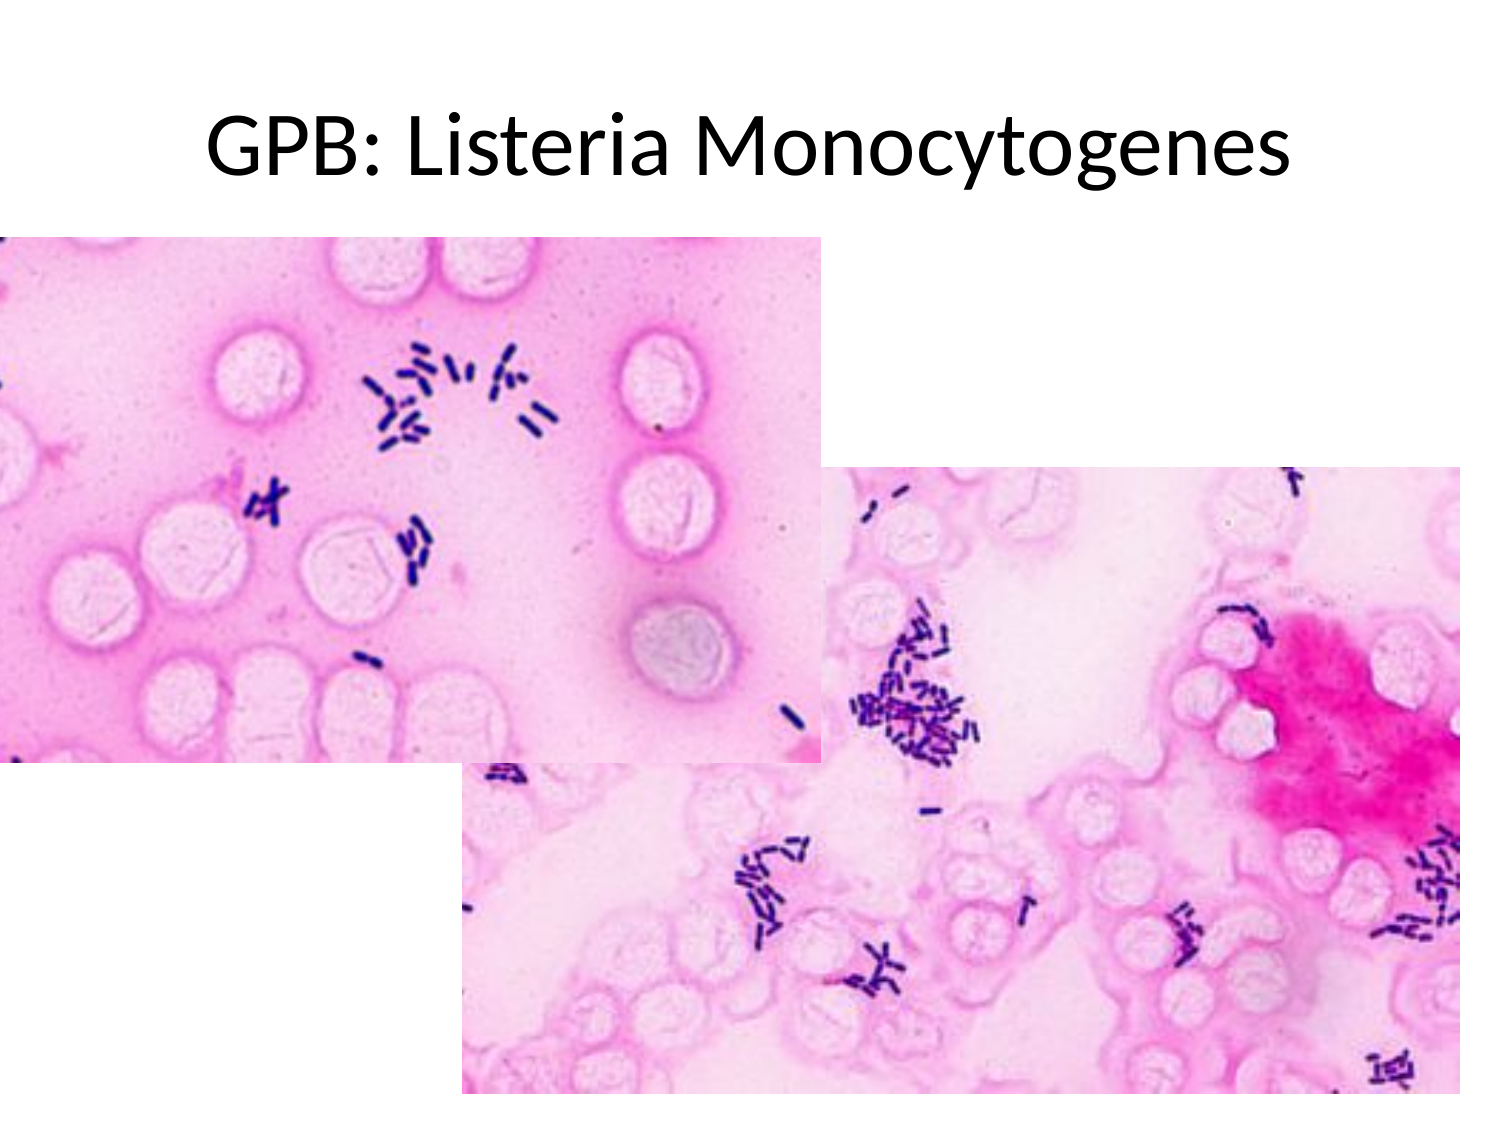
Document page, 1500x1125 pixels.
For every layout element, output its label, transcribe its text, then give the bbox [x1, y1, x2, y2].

title GPB: Listeria Monocytogenes [75, 45, 1425, 233]
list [462, 466, 1460, 1094]
picture [0, 237, 822, 763]
